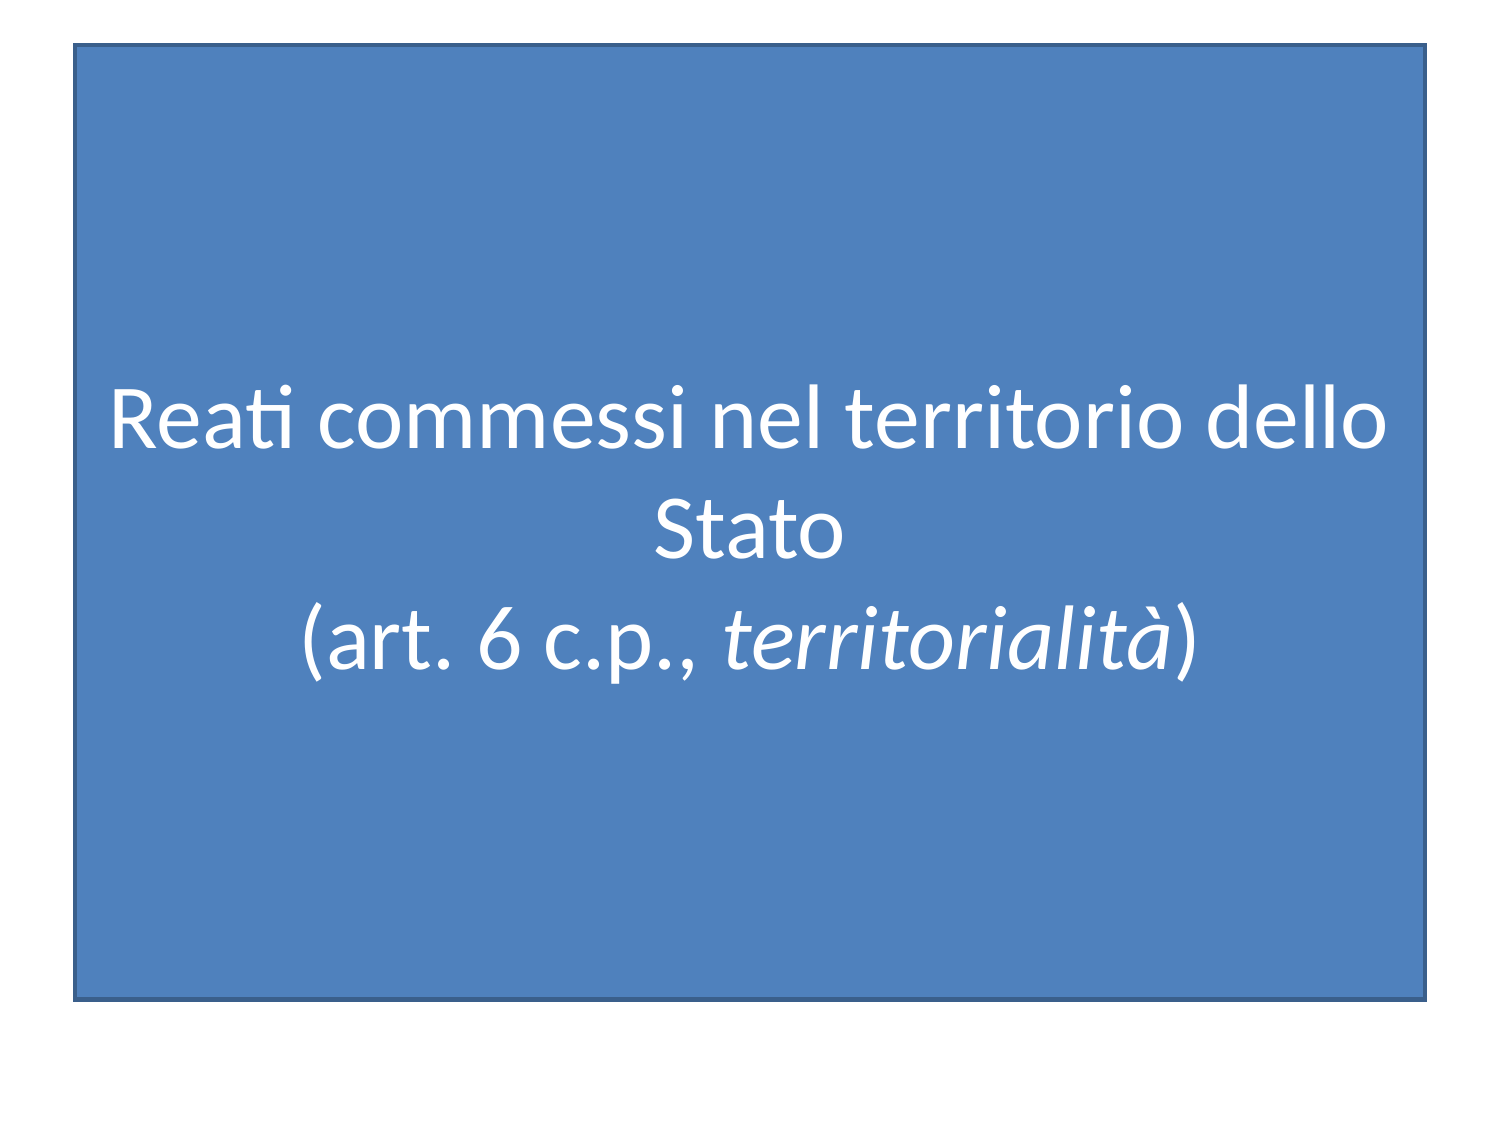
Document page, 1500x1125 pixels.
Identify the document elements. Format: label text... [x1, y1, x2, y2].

title Reati commessi nel territorio dello Stato (art. 6 c.p., territorialità) [73, 43, 1427, 1002]
